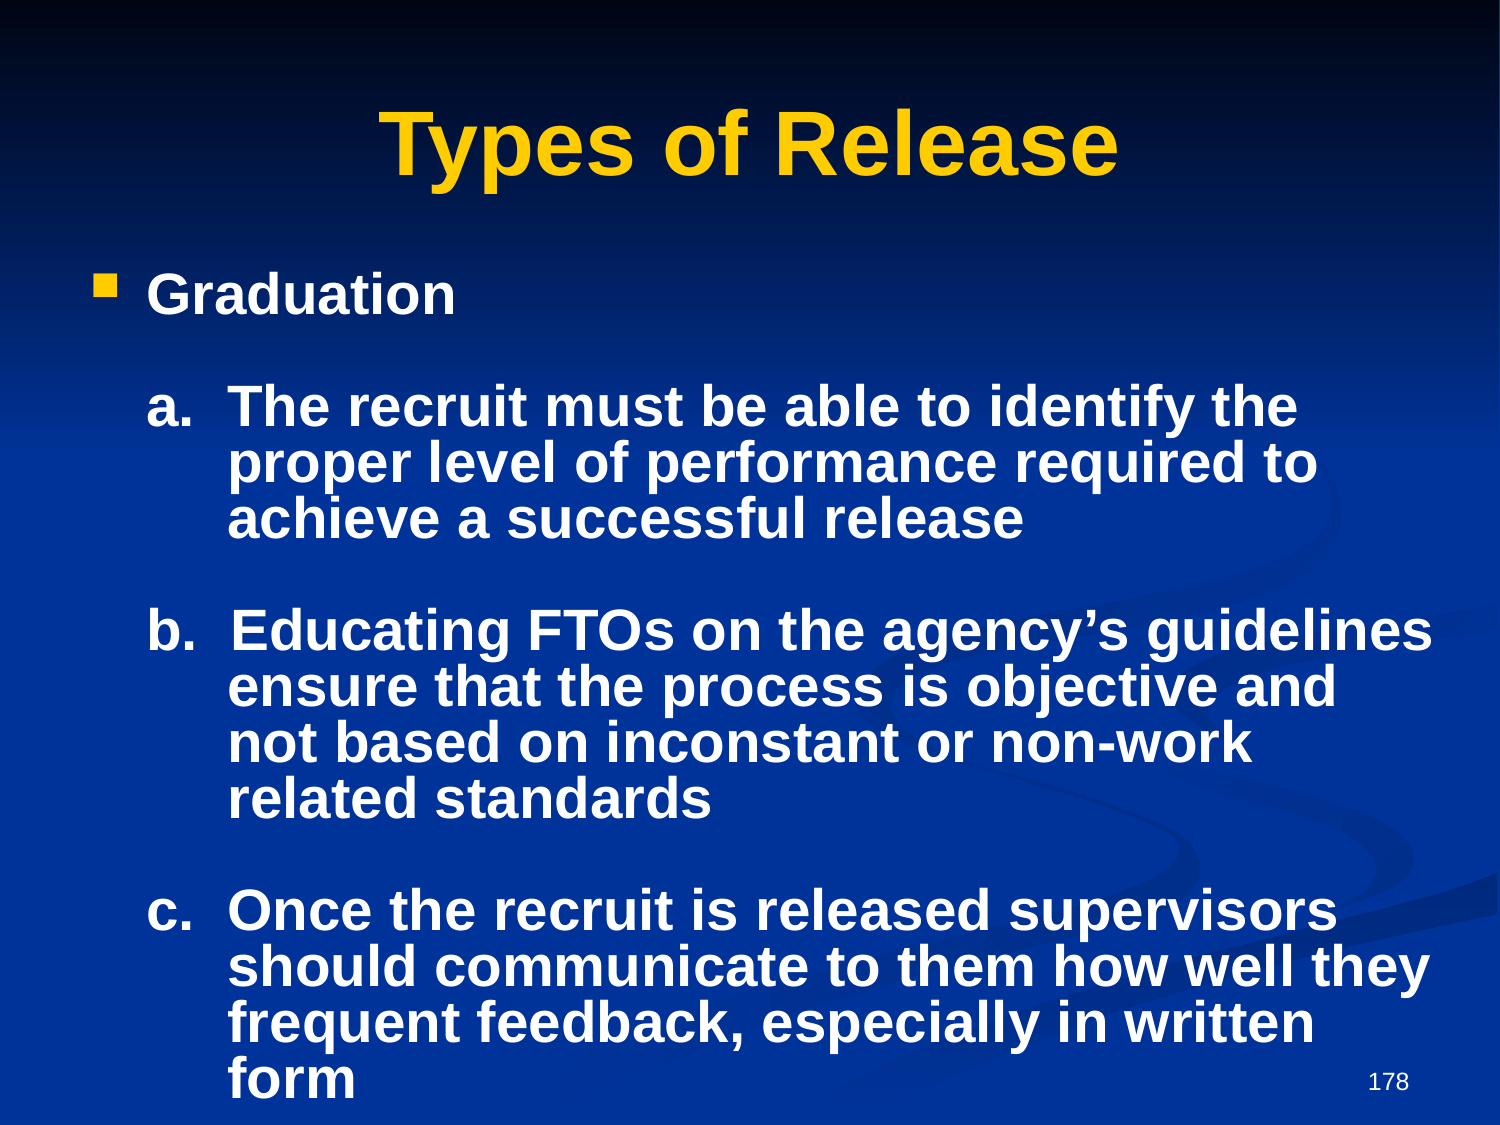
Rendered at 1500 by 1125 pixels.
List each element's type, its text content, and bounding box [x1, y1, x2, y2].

list Graduation a. The recruit must be able to identify the proper level of performance required to achieve a successful release b. Educating FTOs on the agency’s guidelines ensure that the process is objective and not based on inconstant or non-work related standards c. Once the recruit is released supervisors should communicate to them how well they frequent feedback, especially in written form [74, 262, 1463, 1125]
title Types of Release [74, 44, 1426, 233]
